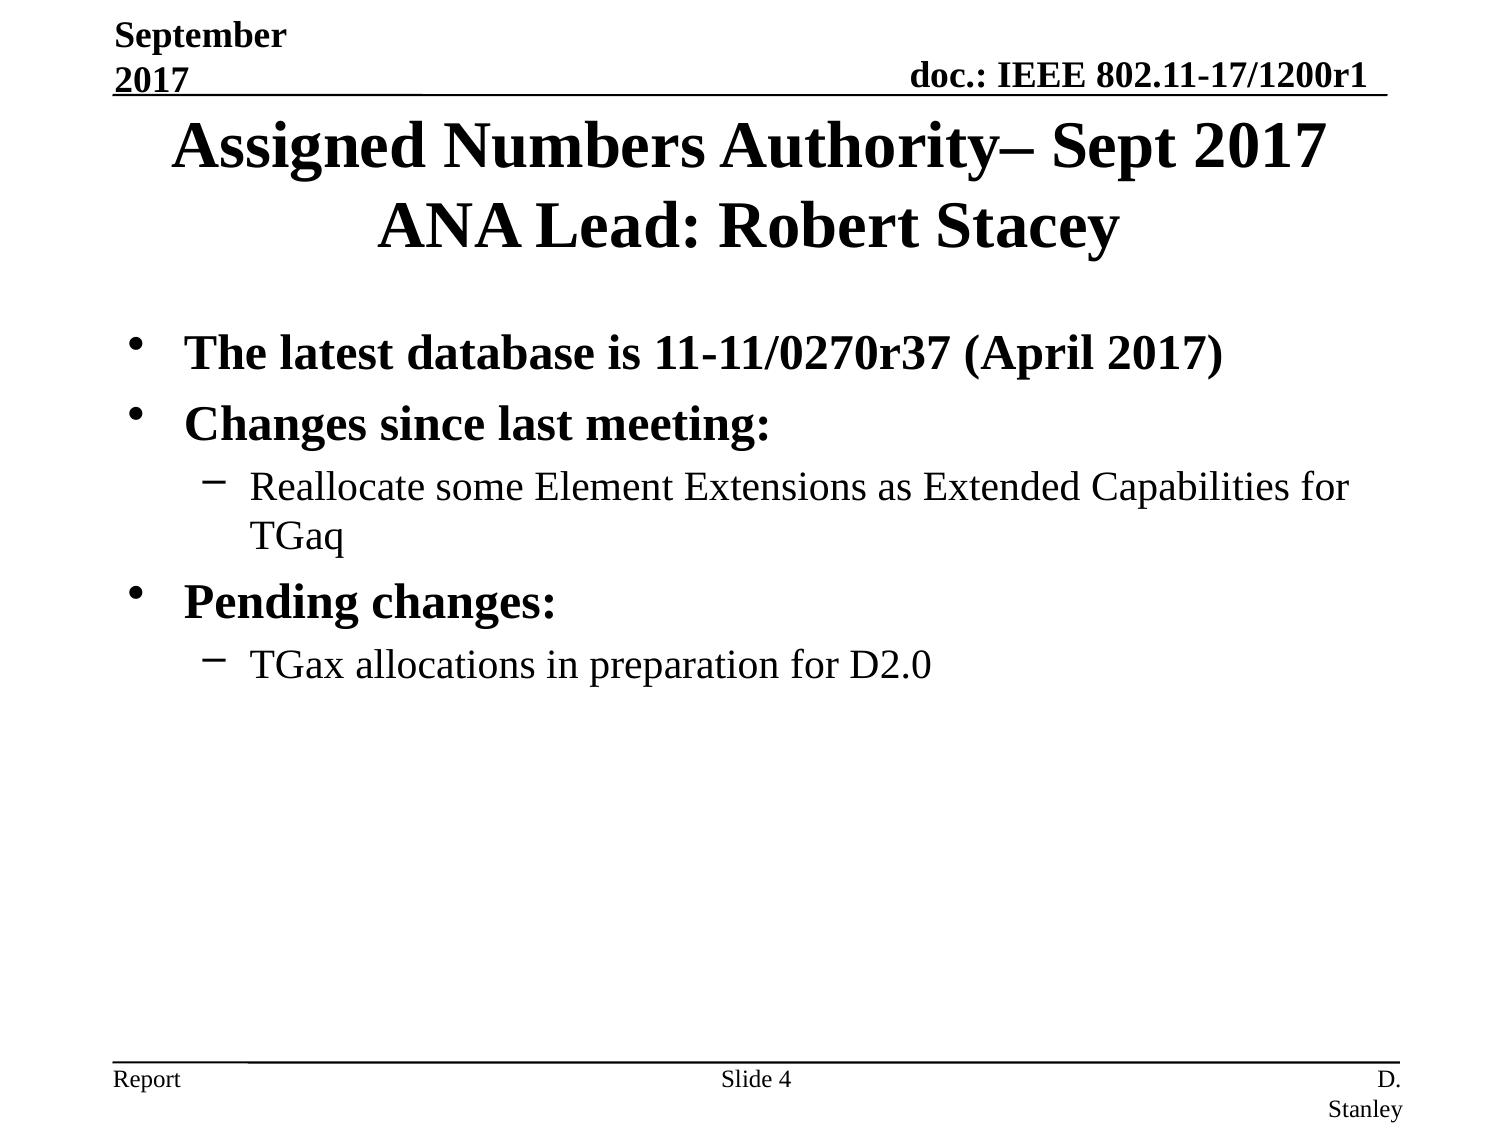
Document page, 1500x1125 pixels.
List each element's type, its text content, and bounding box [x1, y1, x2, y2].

slide_number Slide 4 [721, 1062, 792, 1093]
footer D. Stanley, HP Enterprise [1325, 1062, 1402, 1093]
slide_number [114, 54, 335, 100]
list The latest database is 11-11/0270r37 (April 2017) Changes since last meeting: Reallocate some Element Extensions as Extended Capabilities for TGaq Pending changes: TGax allocations in preparation for D2.0 [112, 312, 1425, 1000]
title Assigned Numbers Authority– Sept 2017 ANA Lead: Robert Stacey [112, 125, 1388, 238]
